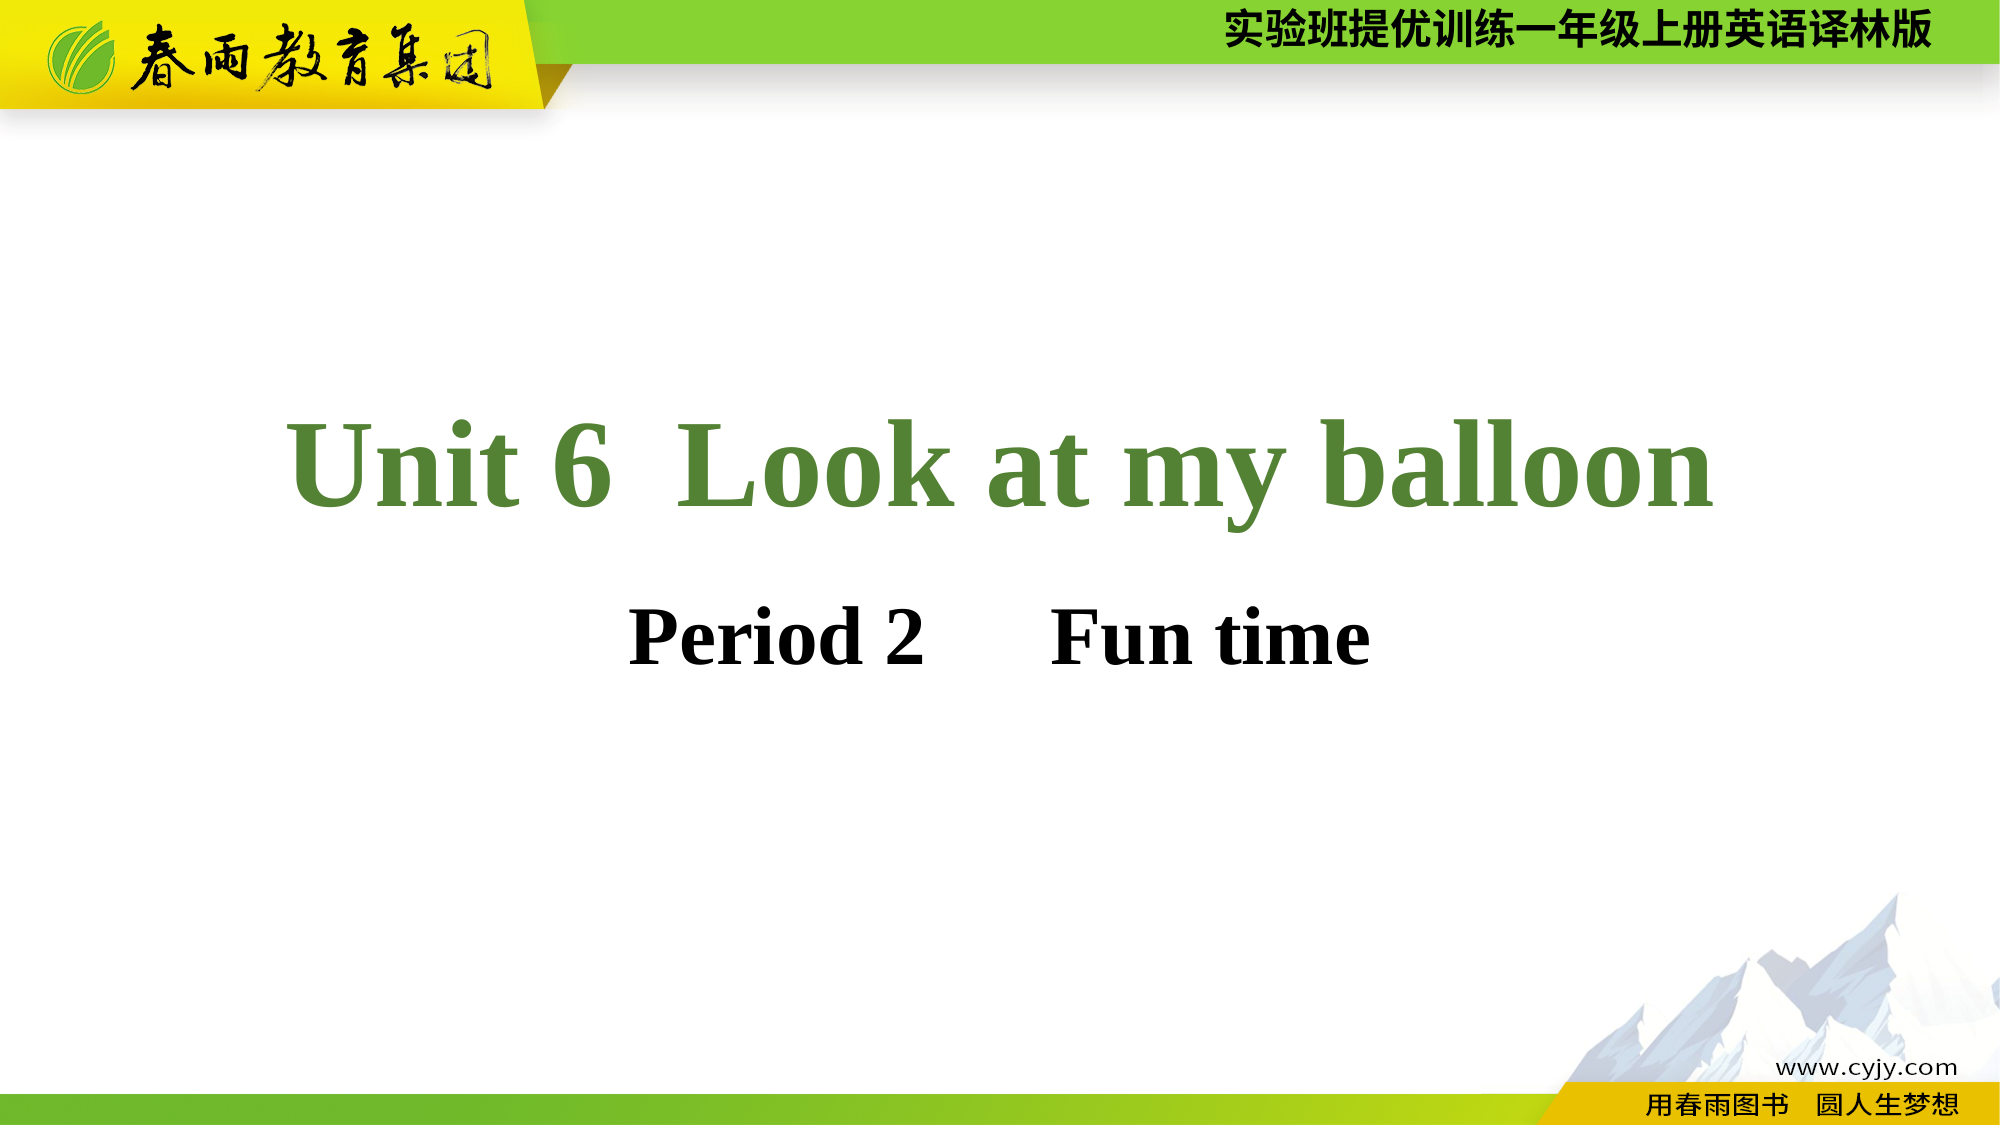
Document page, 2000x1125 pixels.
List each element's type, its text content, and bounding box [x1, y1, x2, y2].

picture [0, 689, 2000, 1125]
text_box Unit 6 Look at my balloon Period 2 Fun time [0, 298, 2000, 689]
picture [0, 0, 2000, 298]
